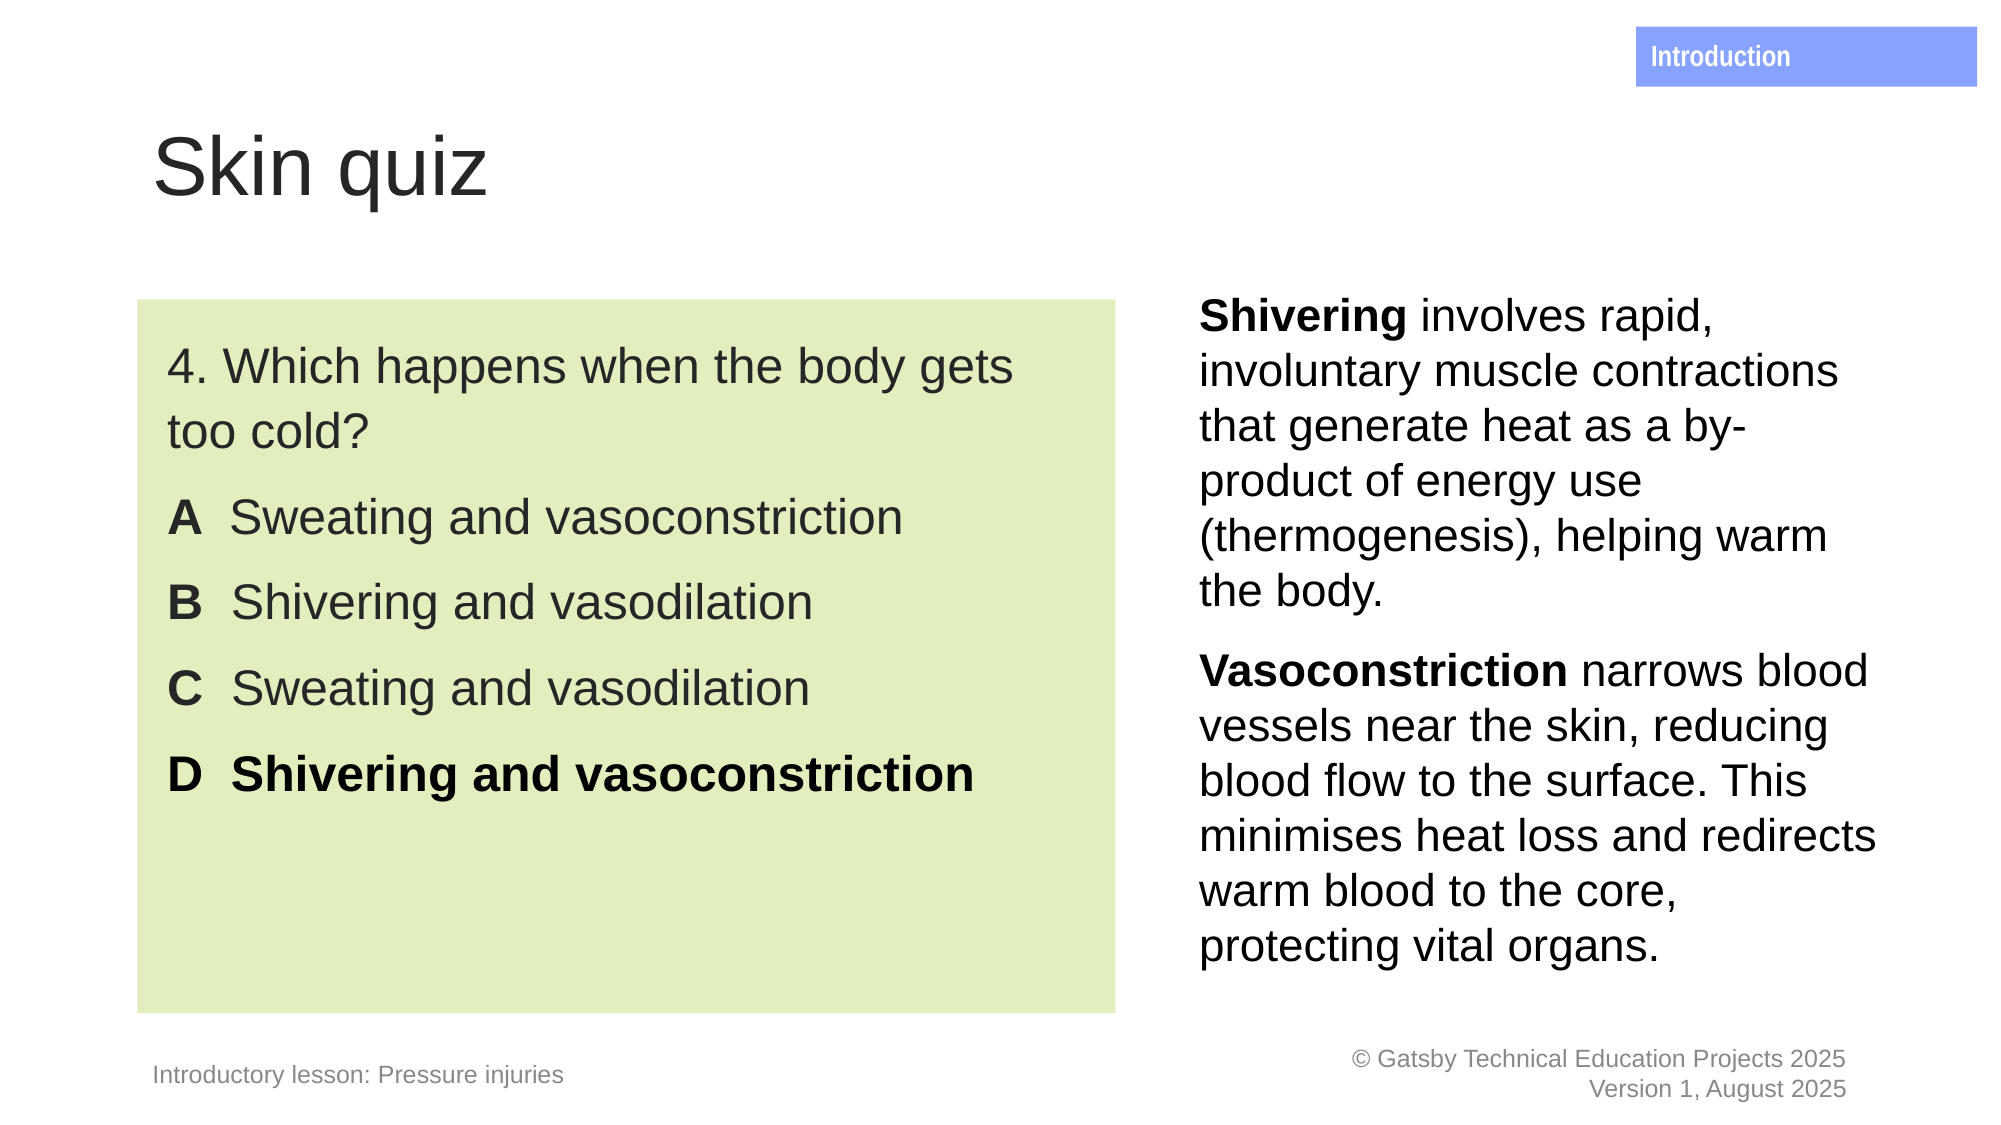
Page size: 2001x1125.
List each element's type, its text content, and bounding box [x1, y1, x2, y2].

list 4. Which happens when the body gets too cold? A Sweating and vasoconstriction B Shivering and vasodilation C Sweating and vasodilation D Shivering and vasoconstriction [137, 299, 1116, 1014]
title Skin quiz [137, 59, 1863, 278]
list Introductory lesson: Pressure injuries [137, 1042, 829, 1103]
text_box Shivering involves rapid, involuntary muscle contractions that generate heat as a by-product of energy use (thermogenesis), helping warm the body. Vasoconstriction narrows blood vessels near the skin, reducing blood flow to the surface. This minimises heat loss and redirects warm blood to the core, protecting vital organs. [1184, 278, 1897, 979]
list Introduction [1636, 26, 1978, 87]
